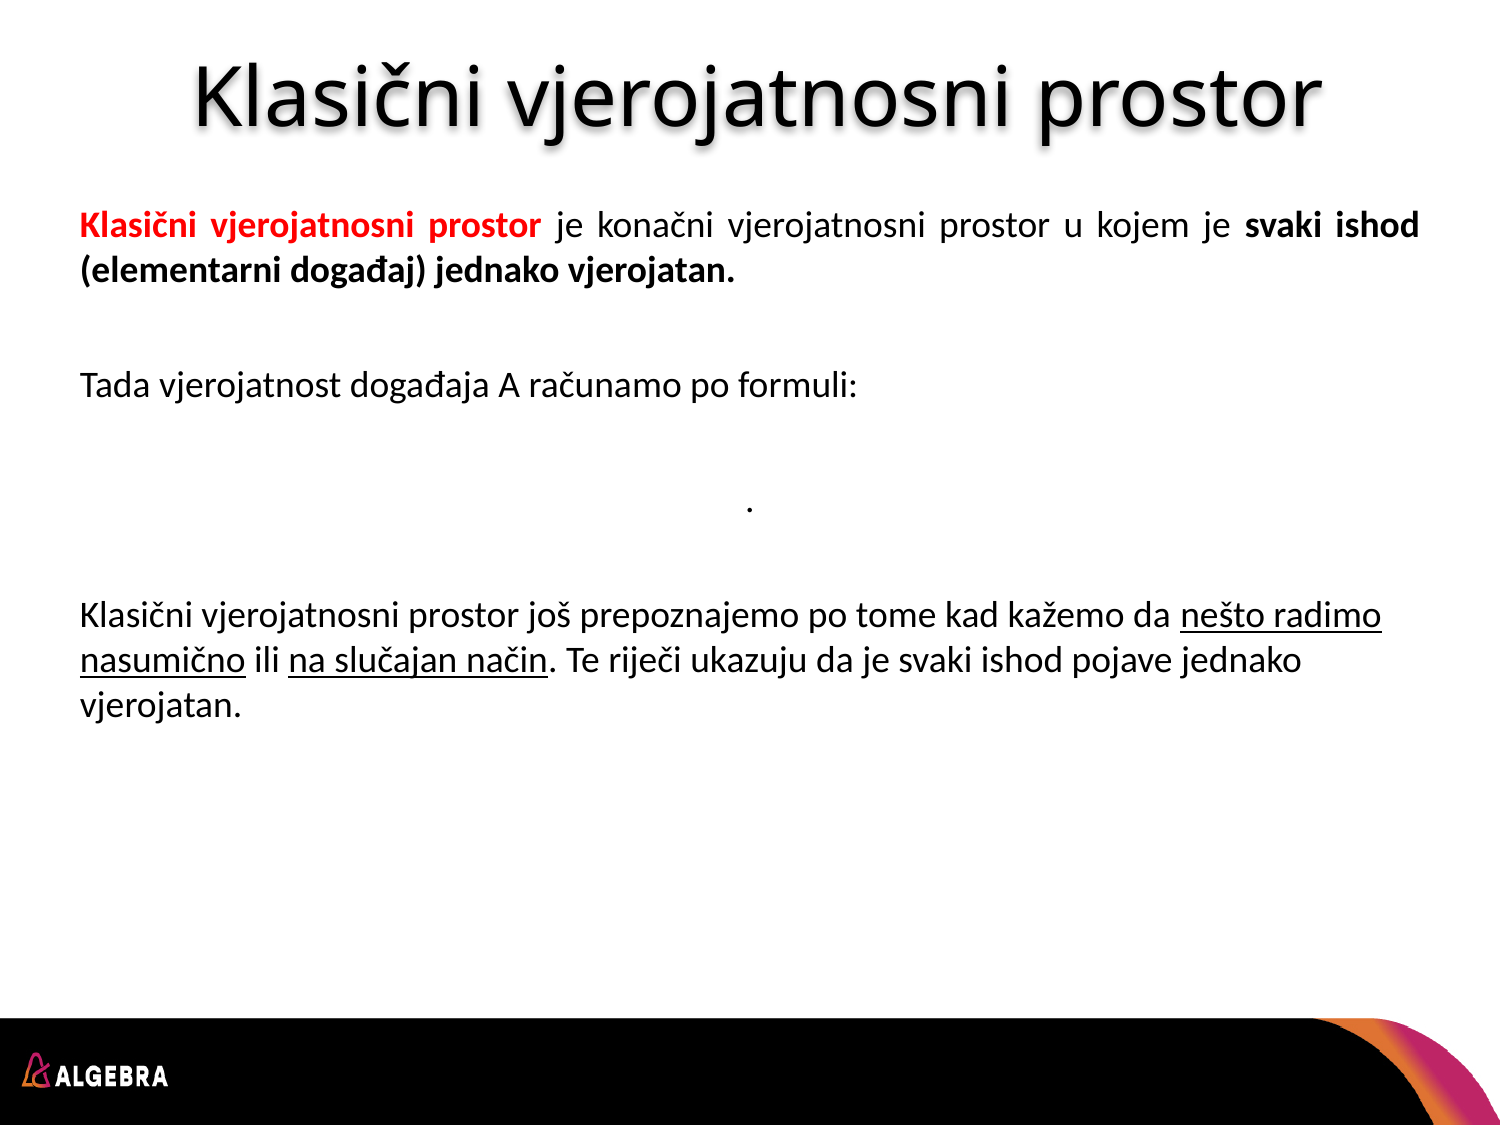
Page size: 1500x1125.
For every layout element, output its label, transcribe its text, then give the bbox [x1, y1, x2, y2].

picture [0, 0, 1500, 1125]
title Klasični vjerojatnosni prostor [82, 30, 1449, 150]
